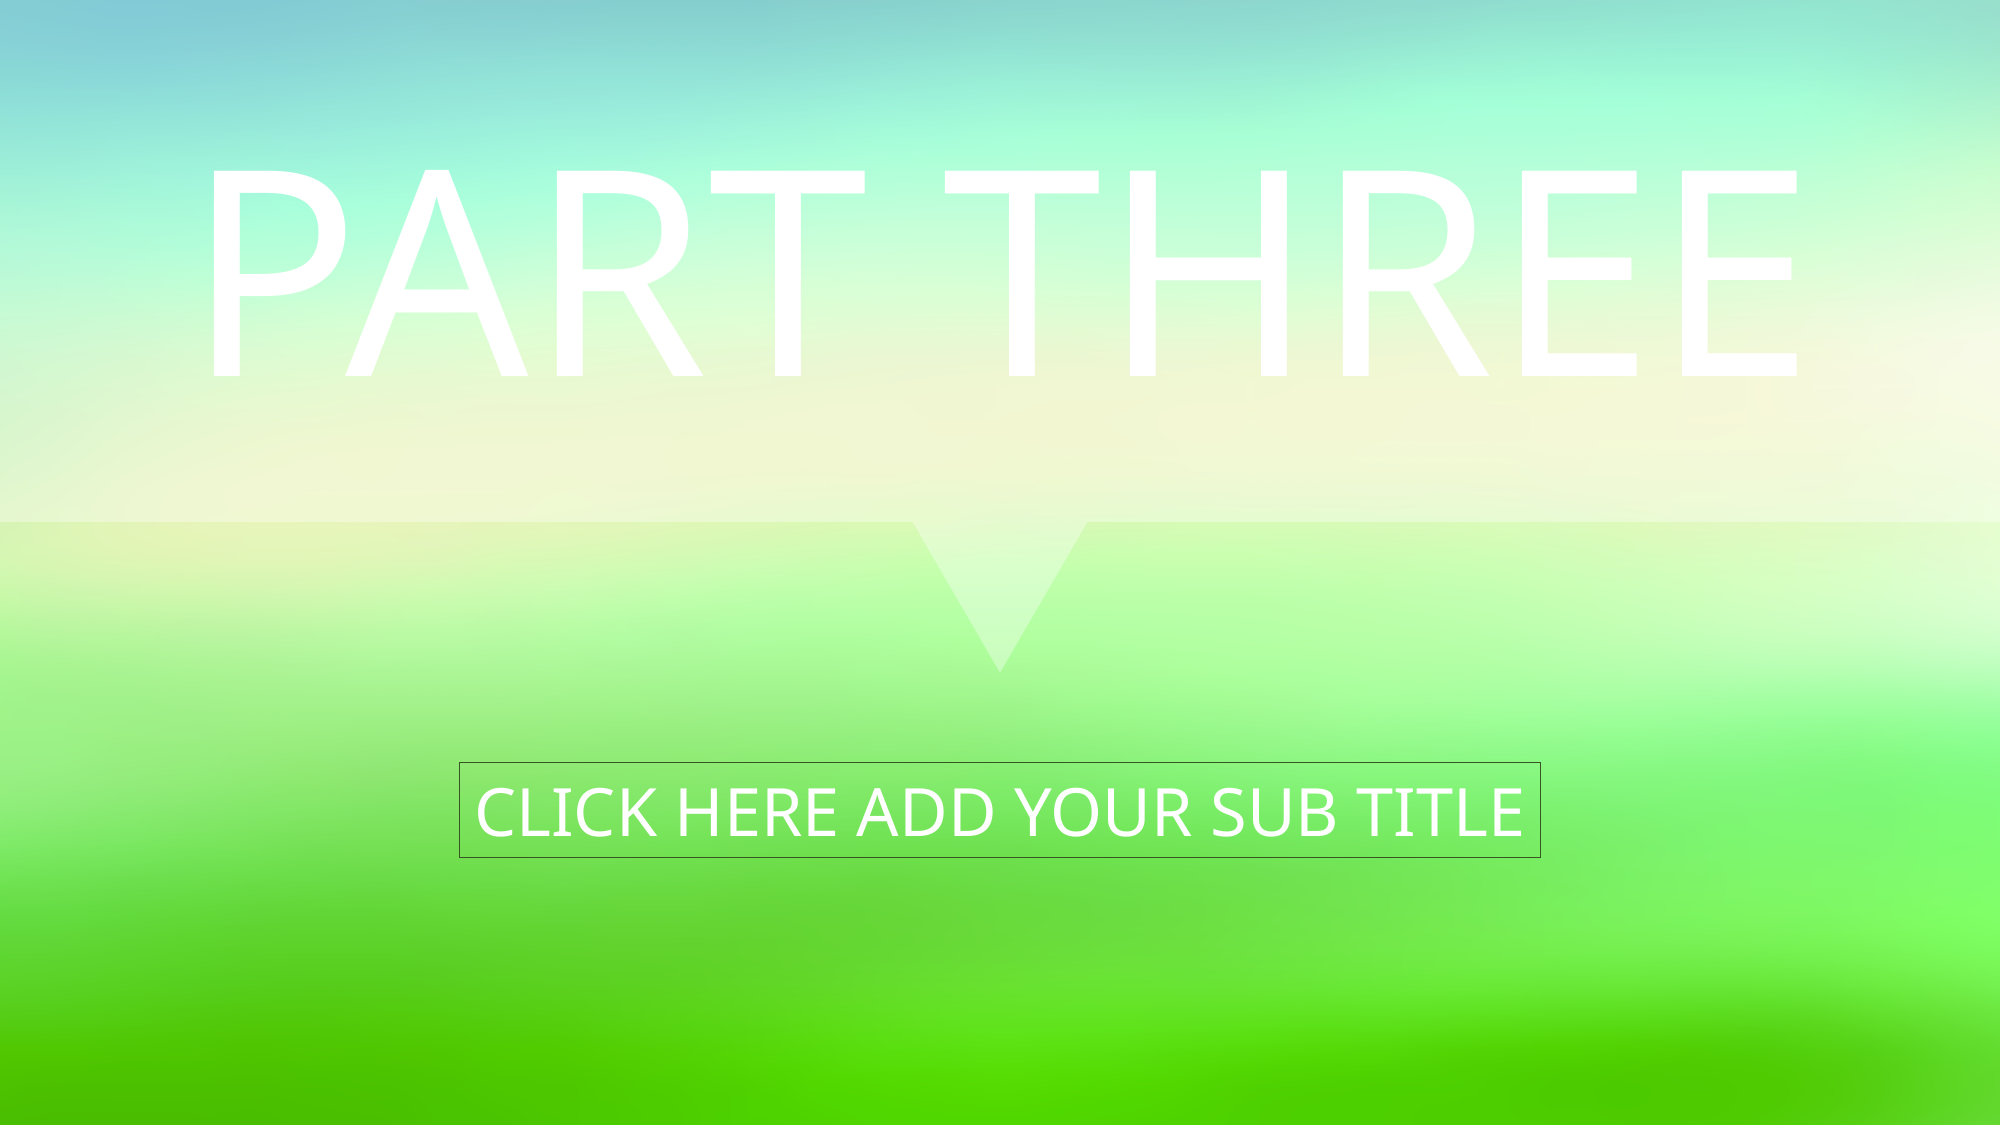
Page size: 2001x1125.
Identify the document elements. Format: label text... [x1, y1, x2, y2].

picture [0, 523, 2000, 1125]
text_box [910, 520, 1090, 675]
text_box PART THREE [0, 0, 2000, 523]
text_box CLICK HERE ADD YOUR SUB TITLE [459, 762, 1541, 858]
